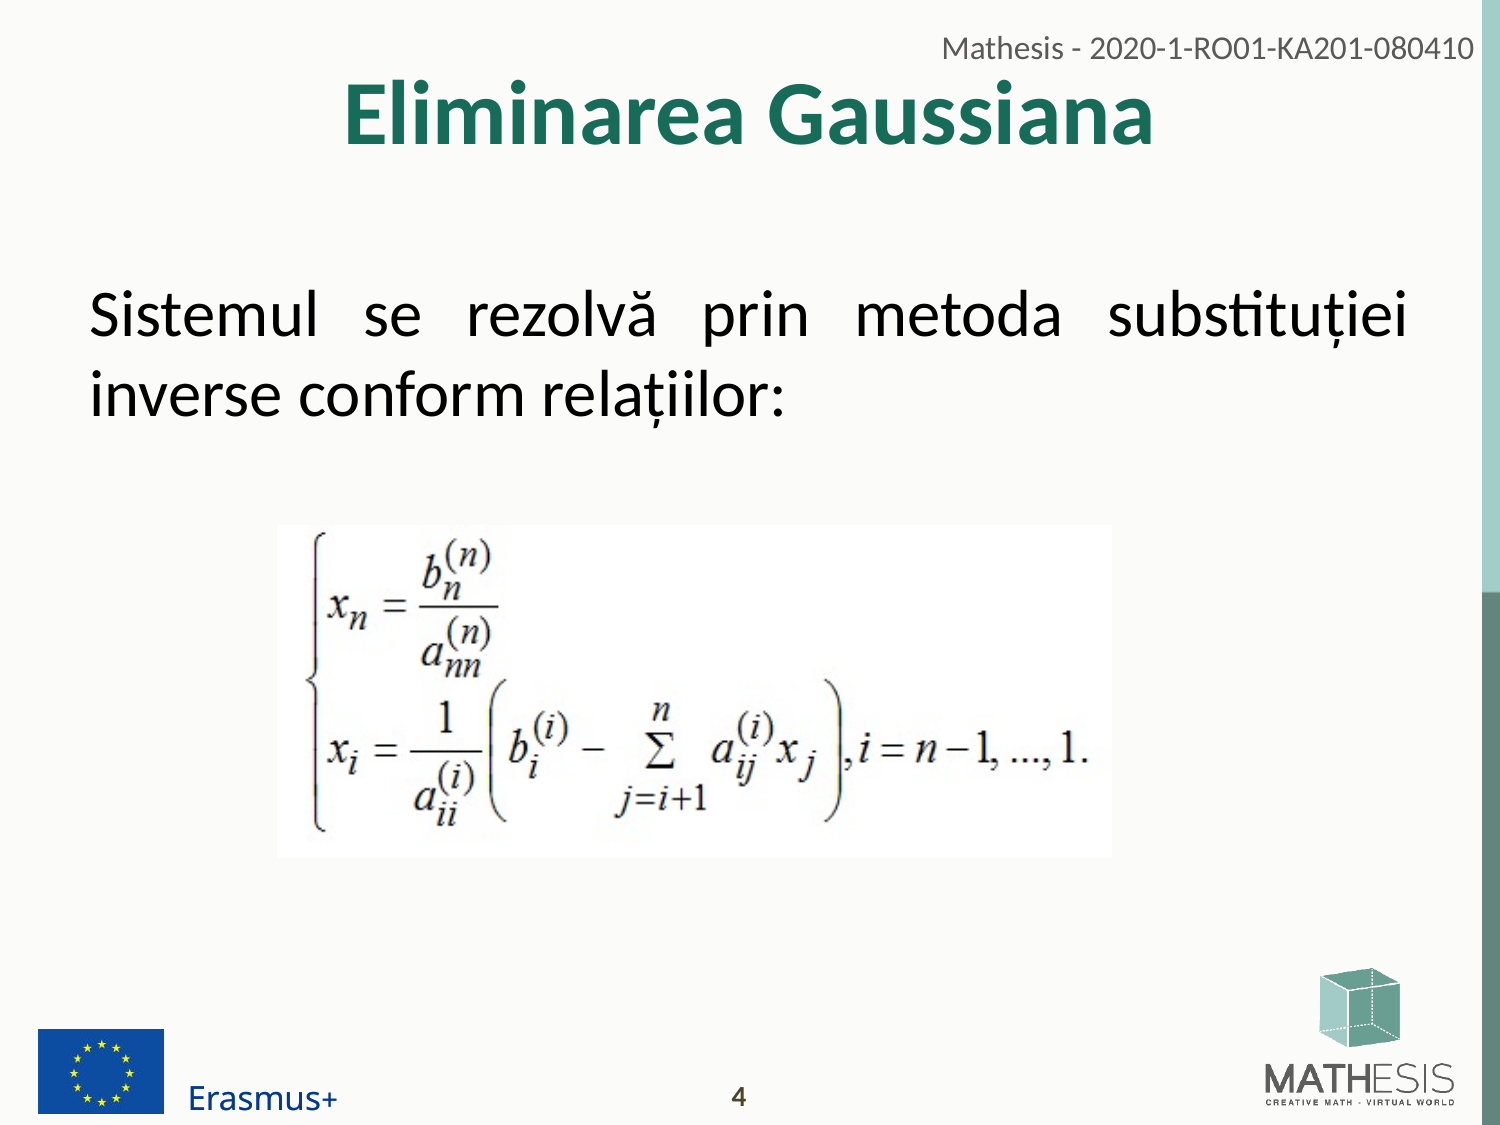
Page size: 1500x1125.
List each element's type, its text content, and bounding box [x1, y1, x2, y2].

picture [277, 525, 1113, 859]
picture [38, 1029, 164, 1114]
title Eliminarea Gaussiana [75, 45, 1425, 233]
list Sistemul se rezolvă prin metoda substituției inverse conform relațiilor: [75, 262, 1425, 551]
